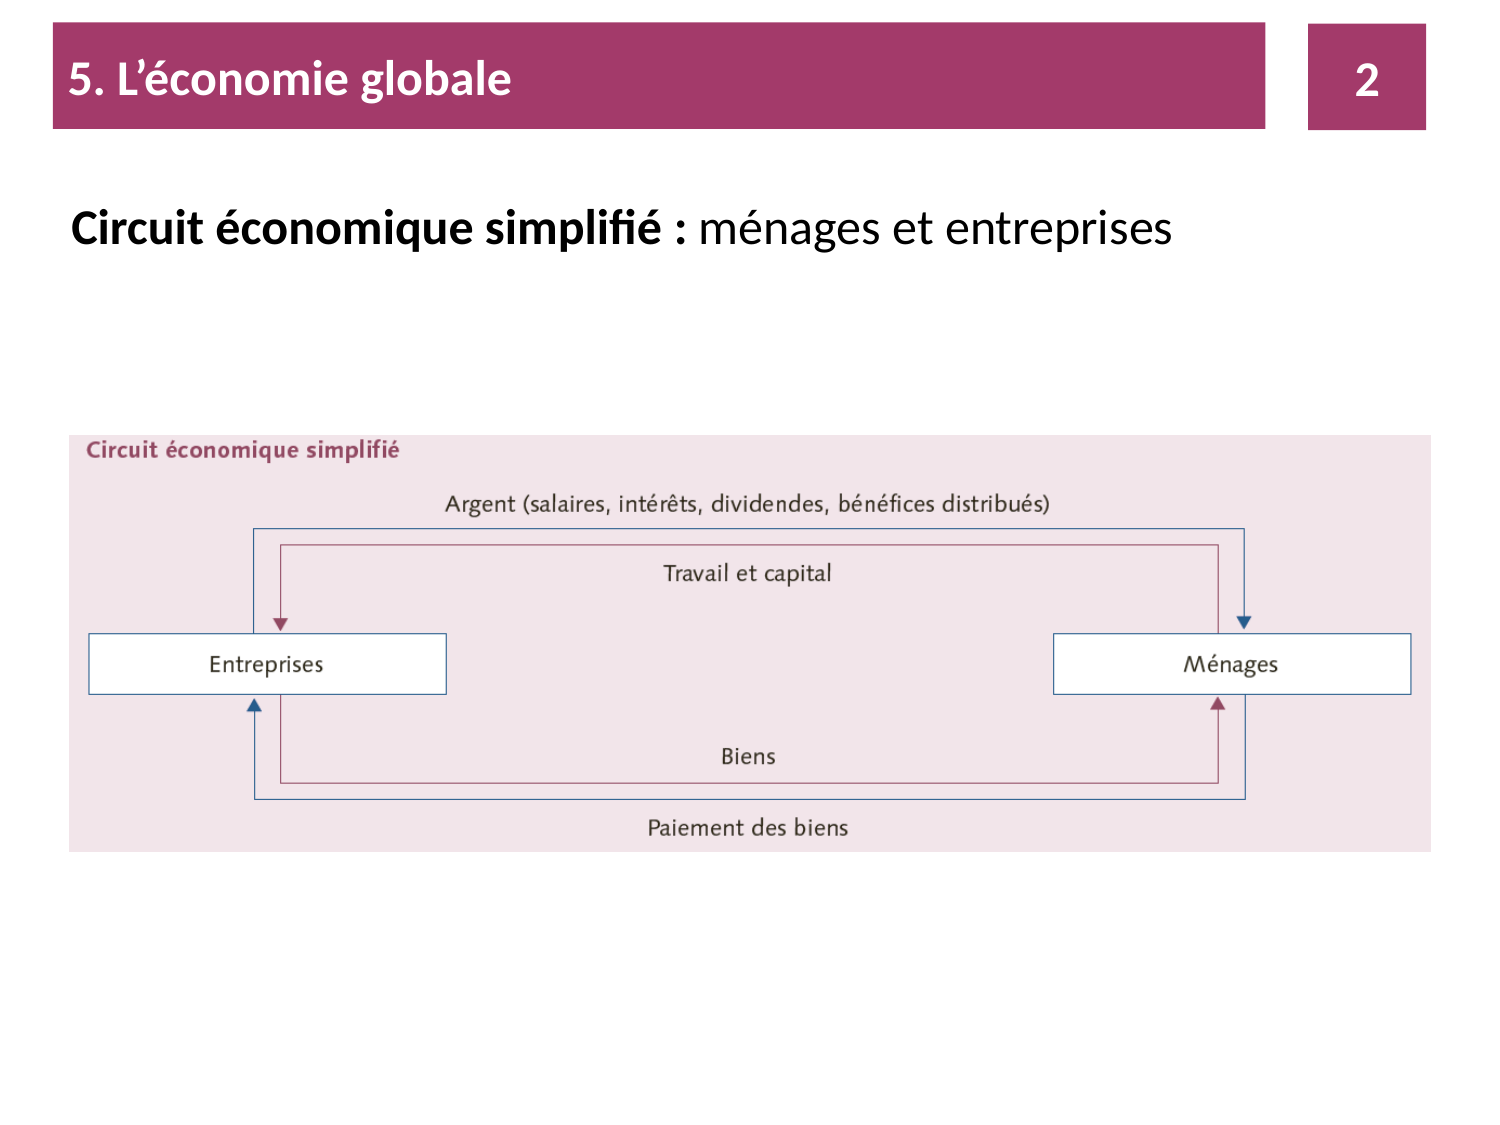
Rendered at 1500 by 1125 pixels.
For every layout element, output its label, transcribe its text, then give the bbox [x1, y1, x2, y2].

text_box Circuit économique simplifié : ménages et entreprises [56, 187, 1418, 563]
text_box 5. L’économie globale [52, 22, 1266, 129]
text_box 2 [1308, 23, 1427, 131]
picture [69, 435, 1431, 852]
